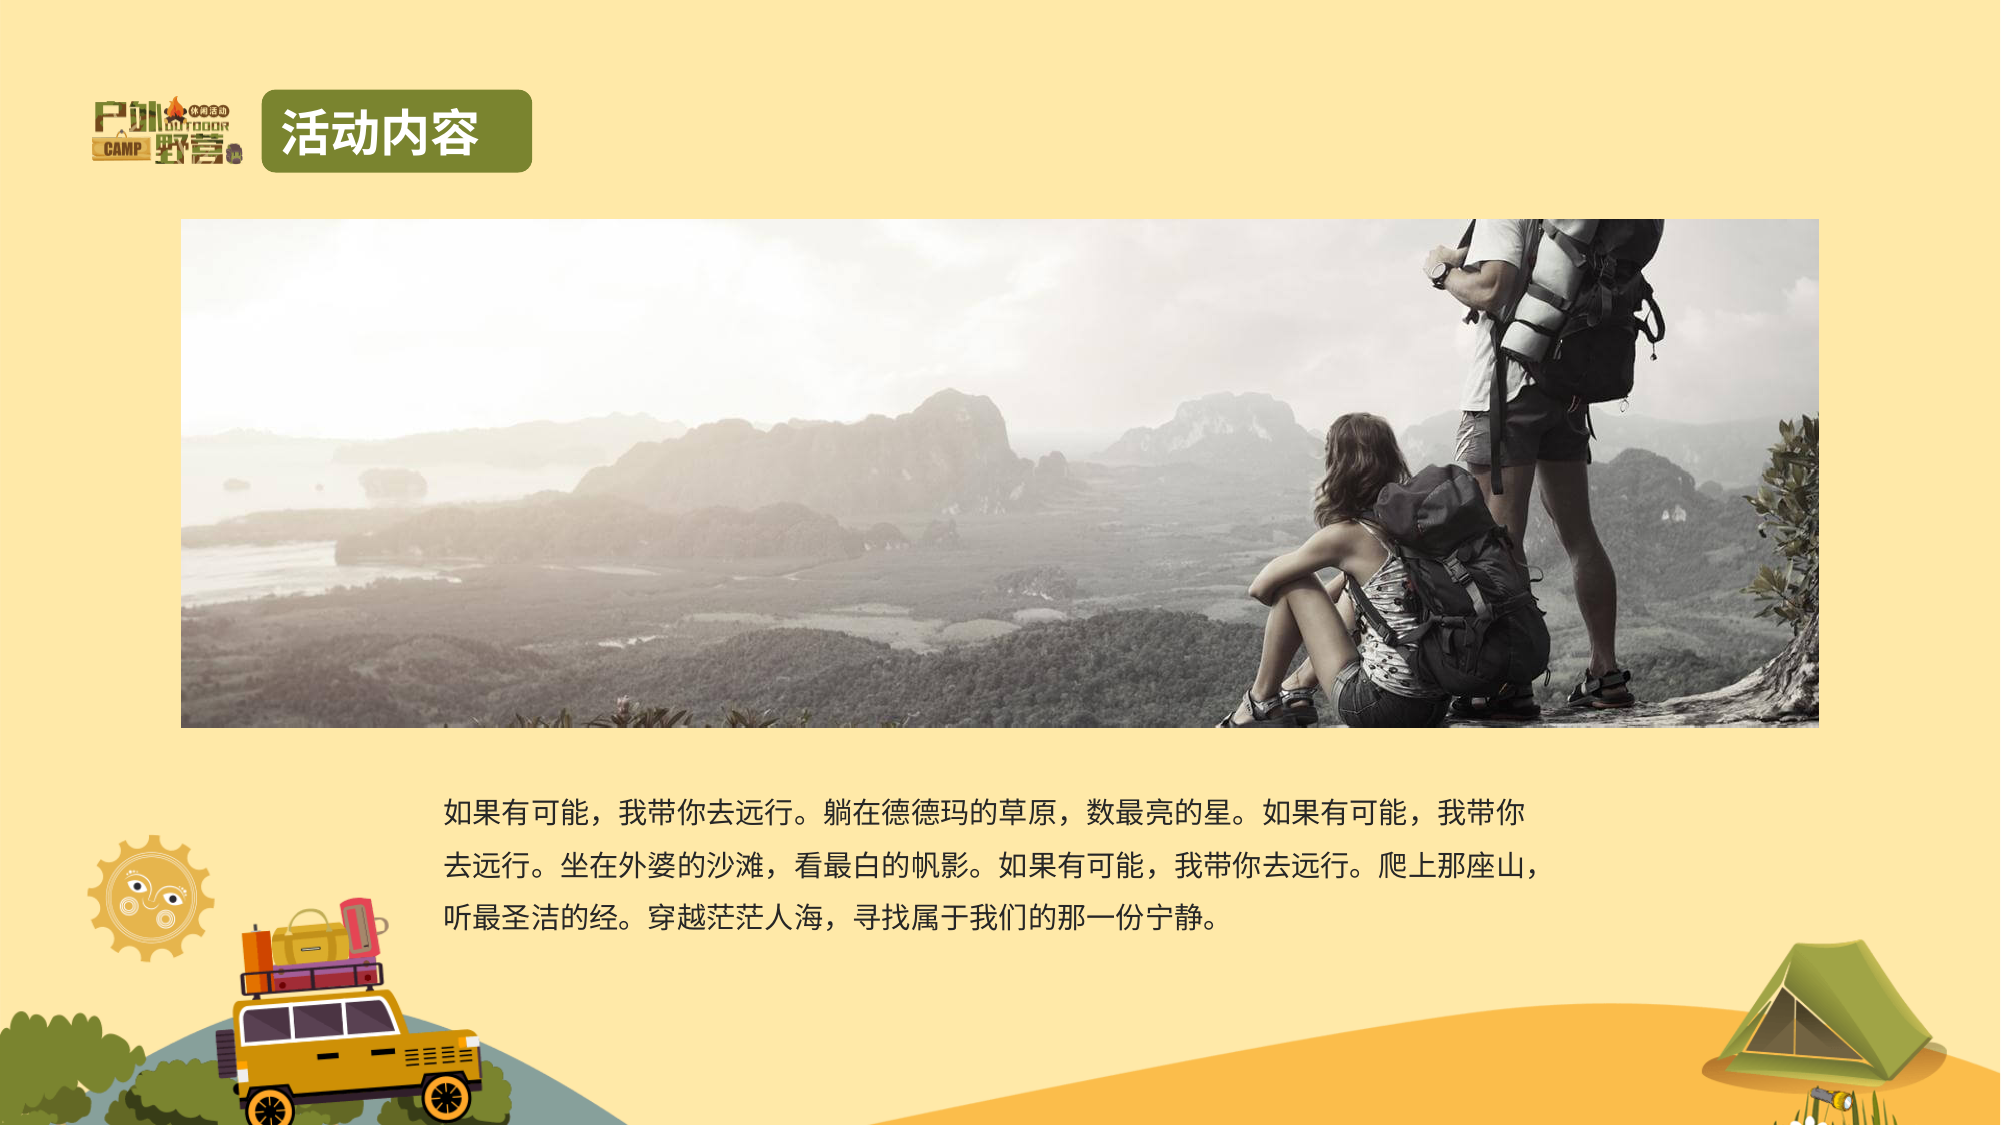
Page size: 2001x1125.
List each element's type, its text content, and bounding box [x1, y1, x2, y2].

text_box 活动内容 [261, 89, 533, 173]
picture [0, 0, 2001, 1125]
text_box 如果有可能，我带你去远行。躺在德德玛的草原，数最亮的星。如果有可能，我带你去远行。坐在外婆的沙滩，看最白的帆影。如果有可能，我带你去远行。爬上那座山，听最圣洁的经。穿越茫茫人海，寻找属于我们的那一份宁静。 [428, 769, 1548, 942]
